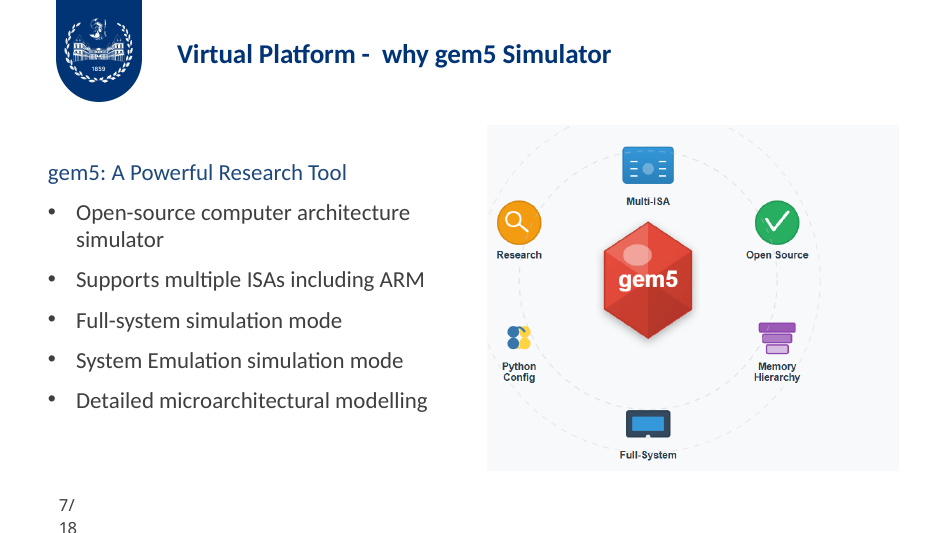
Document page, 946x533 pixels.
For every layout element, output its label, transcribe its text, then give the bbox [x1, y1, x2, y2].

slide_number 7/18 [52, 494, 92, 515]
picture [56, 0, 142, 102]
text_box gem5: A Powerful Research Tool Open-source computer architecture simulator Supports multiple ISAs including ARM Full-system simulation mode System Emulation simulation mode Detailed microarchitectural modelling [47, 157, 481, 439]
title Virtual Platform - why gem5 Simulator [175, 40, 773, 103]
picture [486, 125, 899, 471]
